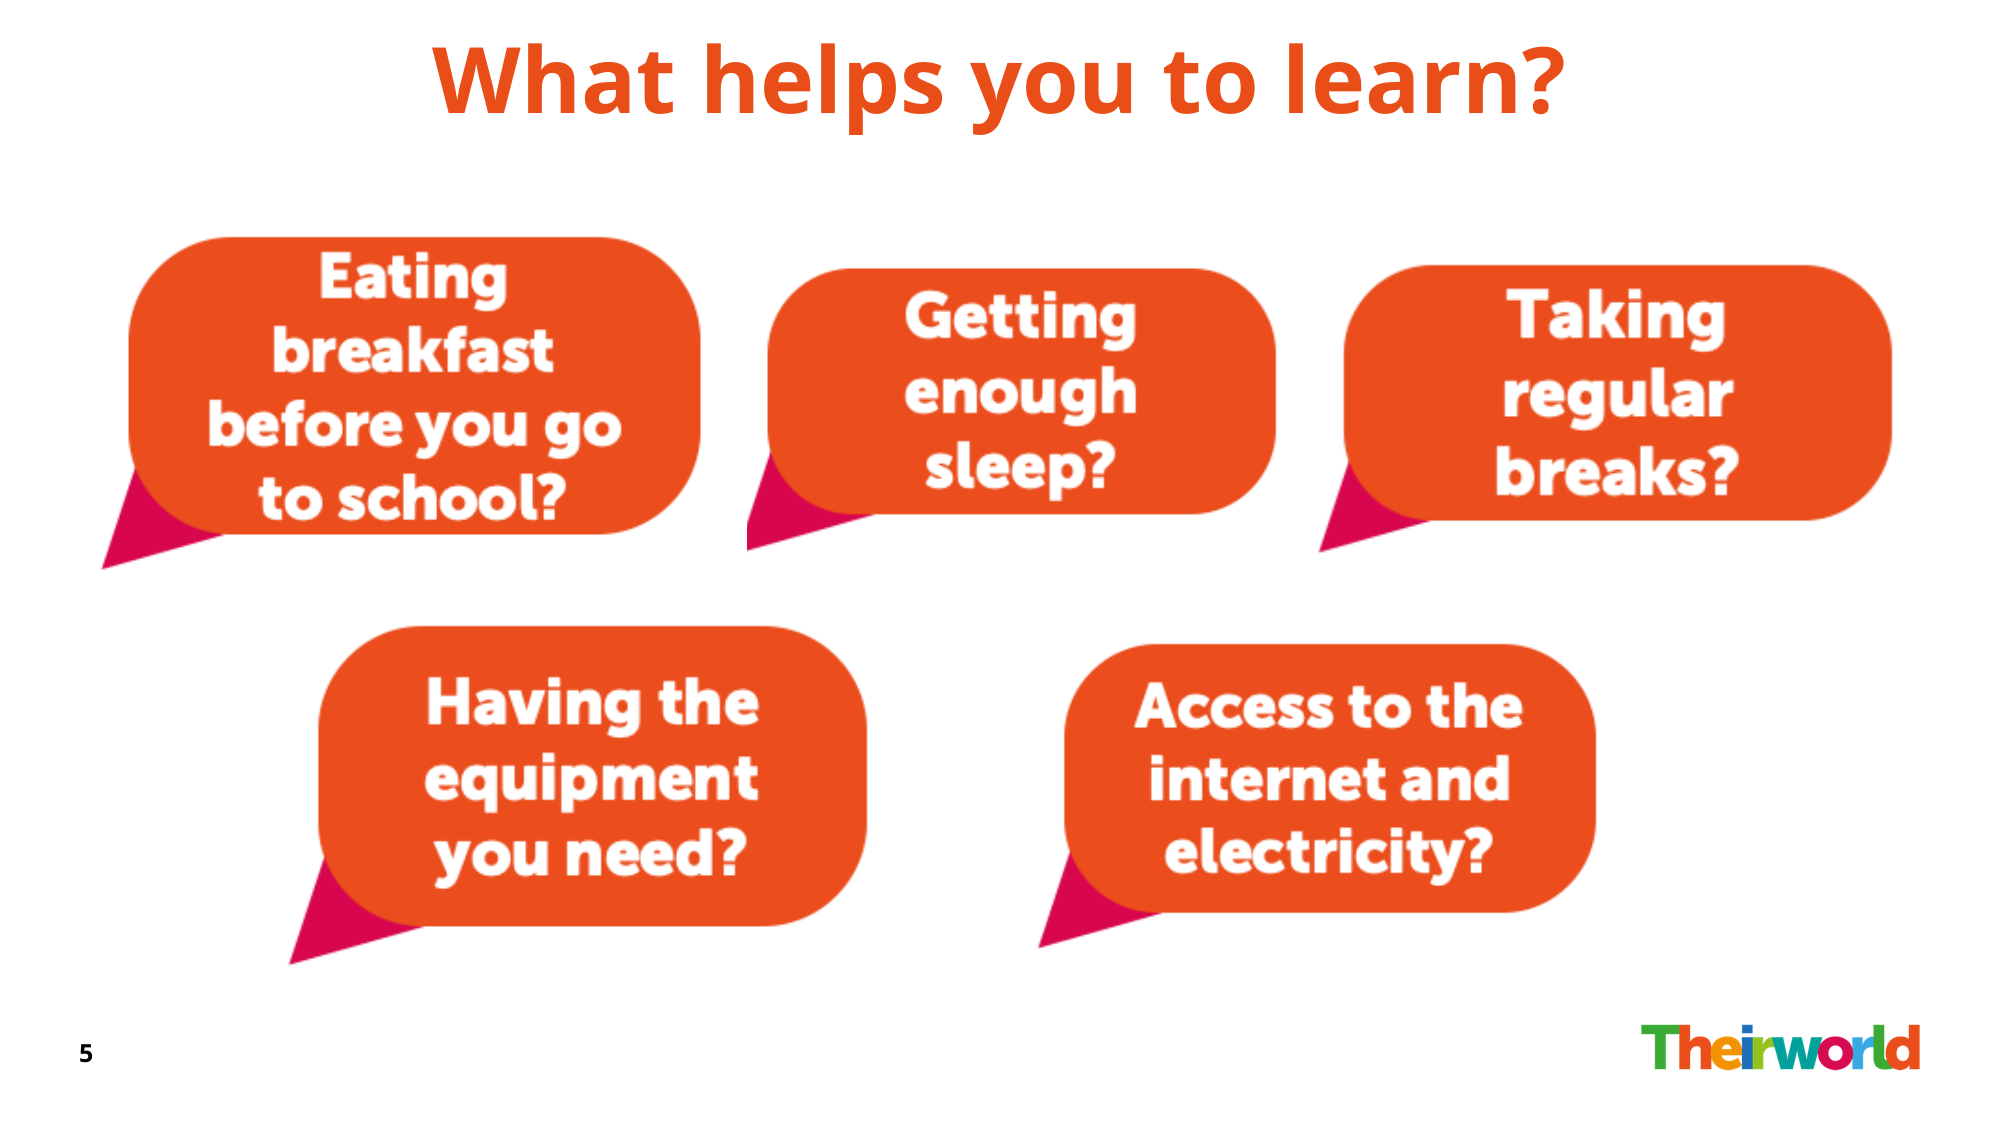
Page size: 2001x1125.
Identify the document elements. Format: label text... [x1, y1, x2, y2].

picture [1003, 610, 1620, 984]
picture [1309, 244, 1914, 582]
picture [46, 184, 1295, 1008]
picture [1633, 1014, 1927, 1081]
title What helps you to learn? [99, 44, 1900, 233]
slide_number 5 [79, 1023, 189, 1072]
